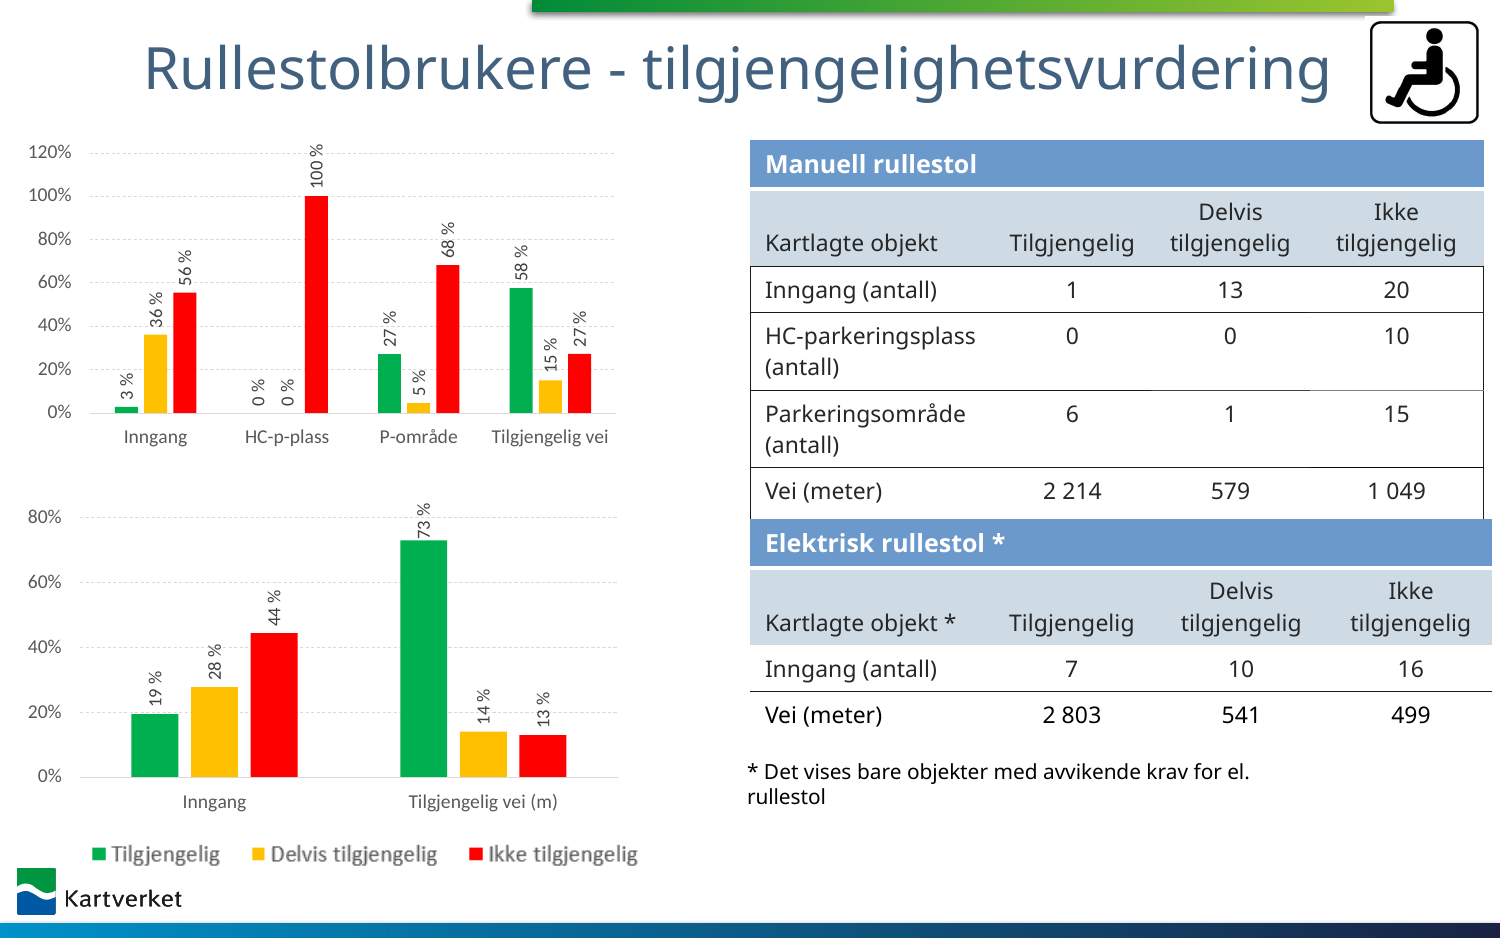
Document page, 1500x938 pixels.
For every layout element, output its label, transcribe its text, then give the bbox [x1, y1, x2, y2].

table_cell Delvis tilgjengelig [1151, 191, 1310, 266]
table_cell Inngang (antall) [751, 267, 994, 312]
table_cell Delvis tilgjengelig [1153, 570, 1330, 645]
table_header Manuell rullestol [750, 140, 1484, 187]
table_header Elektrisk rullestol * [750, 519, 1492, 566]
table_cell Parkeringsområde (antall) [751, 391, 994, 467]
table_cell Ikke tilgjengelig [1310, 191, 1484, 266]
text_box Rullestolbrukere - tilgjengelighetsvurdering [39, 12, 1348, 109]
table_cell Tilgjengelig [994, 191, 1151, 266]
table_cell 1 [1151, 391, 1310, 467]
table_cell 1 049 [1310, 468, 1483, 519]
table_cell 2 803 [991, 692, 1153, 738]
table_cell 7 [991, 645, 1153, 691]
table_cell 15 [1310, 391, 1483, 467]
table_cell Kartlagte objekt [750, 191, 994, 266]
table_cell HC-parkeringsplass (antall) [751, 313, 994, 390]
picture [20, 499, 630, 822]
picture [86, 838, 643, 870]
table_cell 0 [994, 313, 1151, 390]
table_cell 541 [1153, 692, 1330, 738]
table_cell 0 [1151, 313, 1310, 390]
table_cell Kartlagte objekt * [750, 570, 991, 645]
table_cell 2 214 [994, 468, 1151, 519]
table_cell 6 [994, 391, 1151, 467]
table_cell Tilgjengelig [991, 570, 1153, 645]
table_cell 13 [1151, 267, 1310, 312]
table_cell Vei (meter) [751, 468, 994, 519]
table_cell 16 [1330, 645, 1492, 691]
table_cell Vei (meter) [750, 692, 991, 738]
table_cell Inngang (antall) [750, 645, 991, 691]
picture [20, 135, 629, 457]
picture [1365, 16, 1484, 129]
table_cell 579 [1151, 468, 1310, 519]
table_cell 20 [1310, 267, 1483, 312]
table_cell 1 [994, 267, 1151, 312]
table_cell 10 [1153, 645, 1330, 691]
table_cell 499 [1330, 692, 1492, 738]
text_box * Det vises bare objekter med avvikende krav for el. rullestol [732, 751, 1317, 816]
table_cell Ikke tilgjengelig [1330, 570, 1492, 645]
table_cell 10 [1310, 313, 1483, 390]
